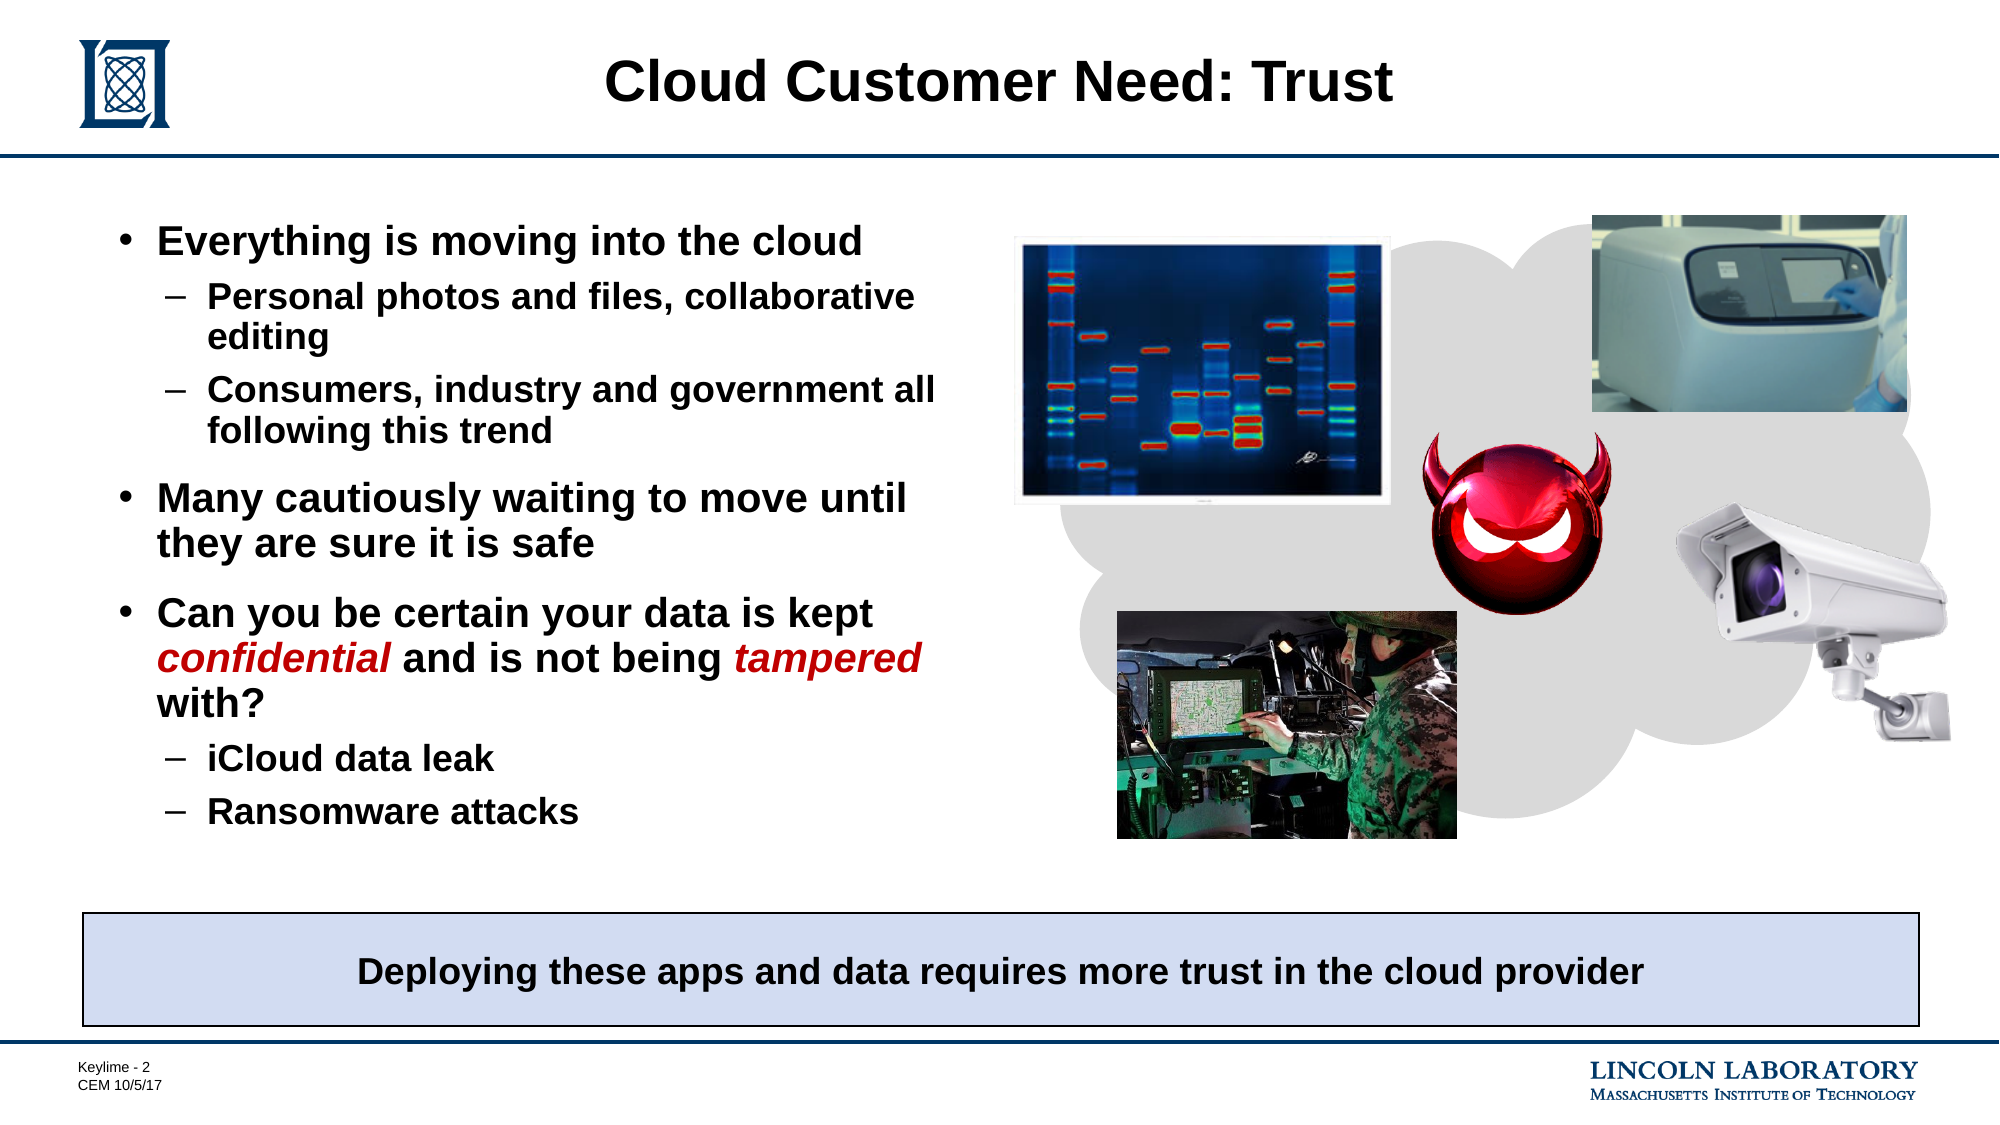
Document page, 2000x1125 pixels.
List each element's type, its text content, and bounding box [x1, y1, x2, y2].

picture [1588, 1061, 1918, 1100]
list Everything is moving into the cloud Personal photos and files, collaborative editing Consumers, industry and government all following this trend Many cautiously waiting to move until they are sure it is safe Can you be certain your data is kept confidential and is not being tampered with? iCloud data leak Ransomware attacks [103, 212, 977, 902]
text_box Deploying these apps and data requires more trust in the cloud provider [83, 912, 1920, 1026]
picture [1014, 236, 1391, 506]
picture [79, 40, 170, 128]
title Cloud Customer Need: Trust [205, 16, 1794, 151]
picture [1673, 502, 1952, 746]
picture [1117, 431, 1613, 839]
text_box [1060, 224, 1931, 819]
picture [1592, 215, 1907, 412]
